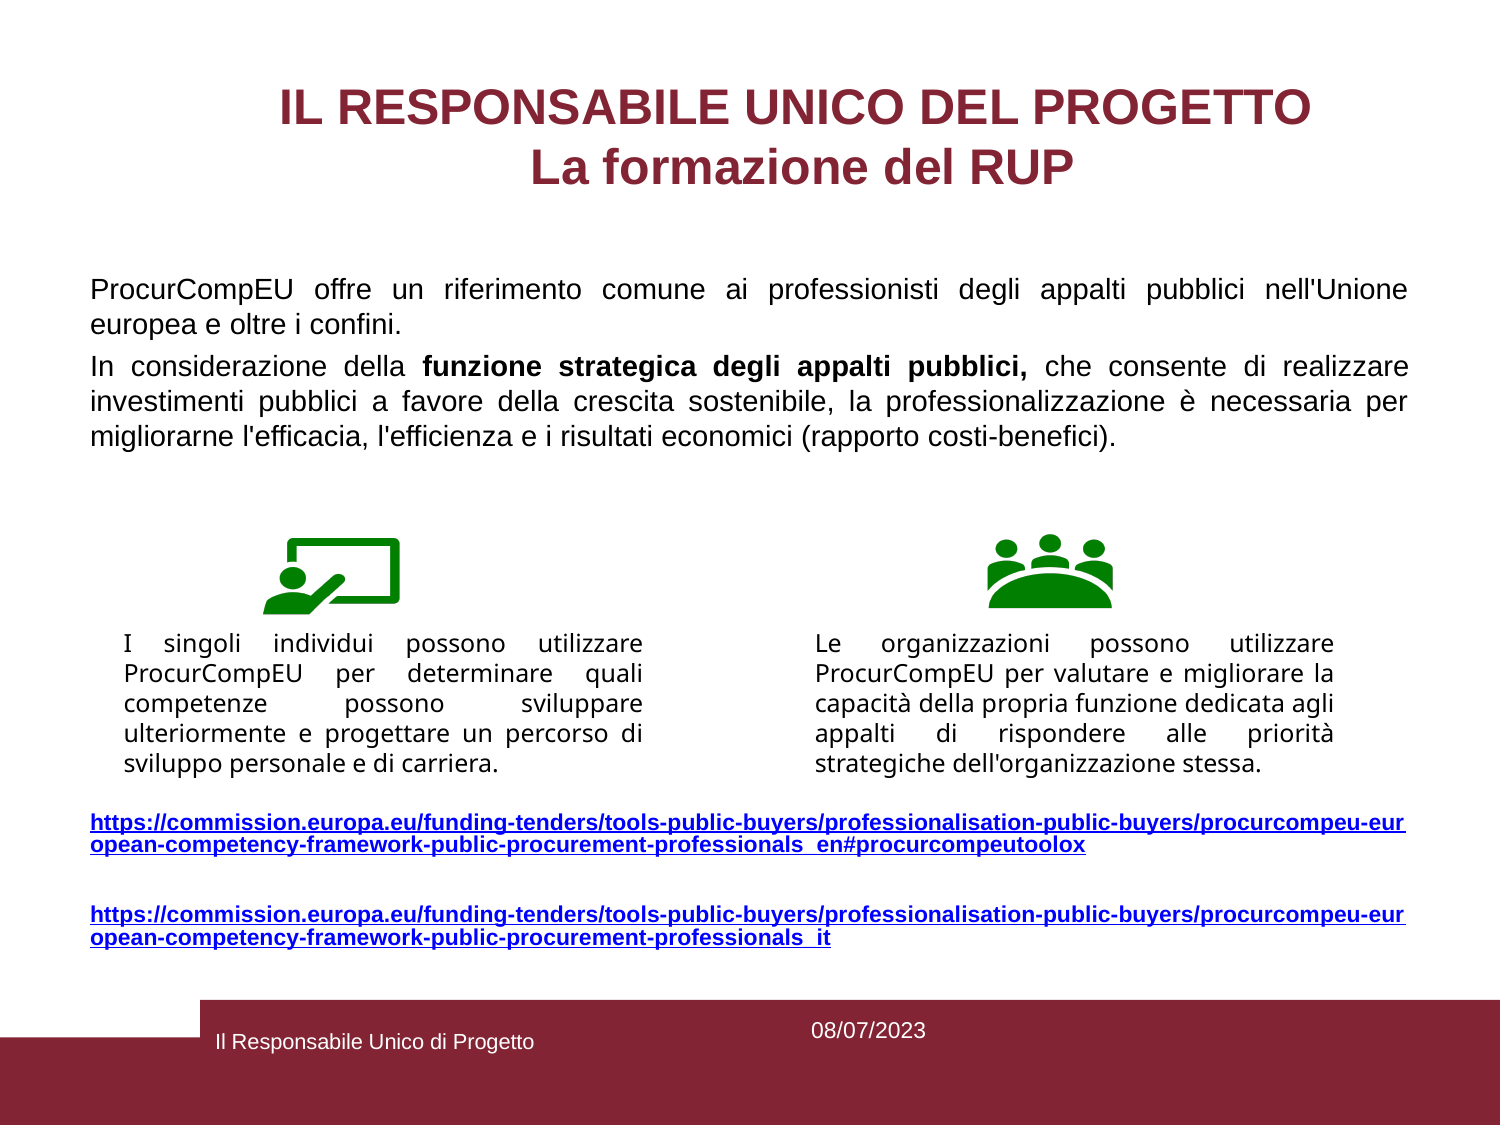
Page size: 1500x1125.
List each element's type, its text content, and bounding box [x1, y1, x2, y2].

footer Il Responsabile Unico di Progetto [200, 1020, 733, 1096]
list ProcurCompEU offre un riferimento comune ai professionisti degli appalti pubblici nell'Unione europea e oltre i confini. In considerazione della funzione strategica degli appalti pubblici, che consente di realizzare investimenti pubblici a favore della crescita sostenibile, la professionalizzazione è necessaria per migliorarne l'efficacia, l'efficienza e i risultati economici (rapporto costi-benefici). https://commission.europa.eu/funding-tenders/tools-public-buyers/professionalisation-public-buyers/procurcompeu-european-competency-framework-public-procurement-professionals_en#procurcompeutoolox https://commission.europa.eu/funding-tenders/tools-public-buyers/professionalisation-public-buyers/procurcompeu-european-competency-framework-public-procurement-professionals_it [75, 262, 1425, 1080]
title IL RESPONSABILE UNICO DEL PROGETTO La formazione del RUP [183, 67, 1424, 224]
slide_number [712, 1008, 1025, 1084]
text_box I singoli individui possono utilizzare ProcurCompEU per determinare quali competenze possono sviluppare ulteriormente e progettare un percorso di sviluppo personale e di carriera. [108, 620, 659, 785]
picture [255, 513, 407, 640]
picture [974, 508, 1126, 634]
text_box Le organizzazioni possono utilizzare ProcurCompEU per valutare e migliorare la capacità della propria funzione dedicata agli appalti di rispondere alle priorità strategiche dell'organizzazione stessa. [800, 620, 1350, 785]
